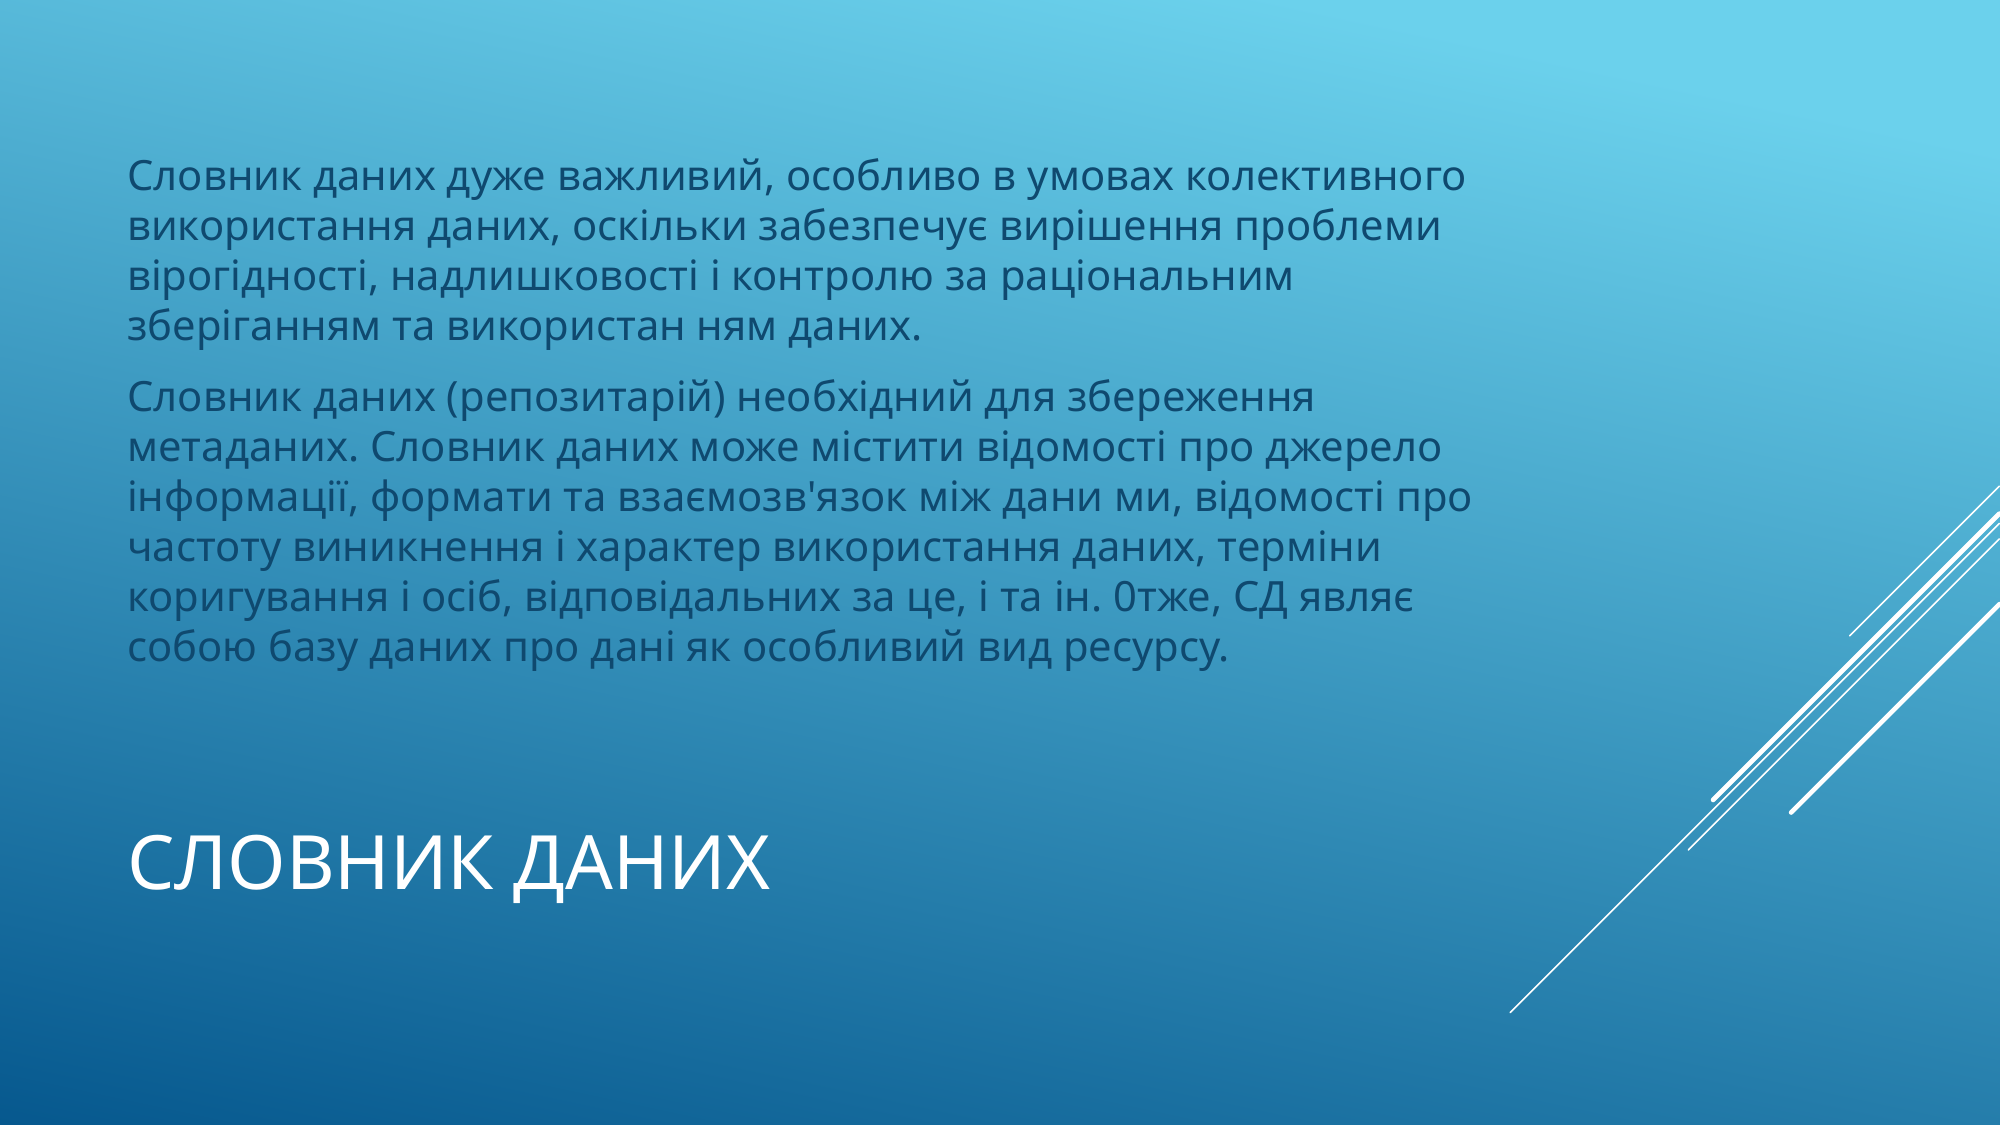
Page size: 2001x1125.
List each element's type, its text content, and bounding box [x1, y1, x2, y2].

title Словник даних [112, 736, 1513, 984]
list Словник даних дуже важливий, особливо в умовах колективного використання даних, оскільки забезпечує вирішення проблеми вірогідності, надлишковості і контролю за раціональним зберіганням та використан ням даних. Словник даних (репозитарій) необхідний для збереження метаданих. Словник даних може містити відомості про джерело інформації, формати та взаємозв'язок між дани ми, відомості про частоту виникнення і характер використання даних, терміни коригування і осіб, відповідальних за це, і та ін. 0тже, СД являє собою базу даних про дані як особливий вид ресурсу. [112, 112, 1513, 706]
